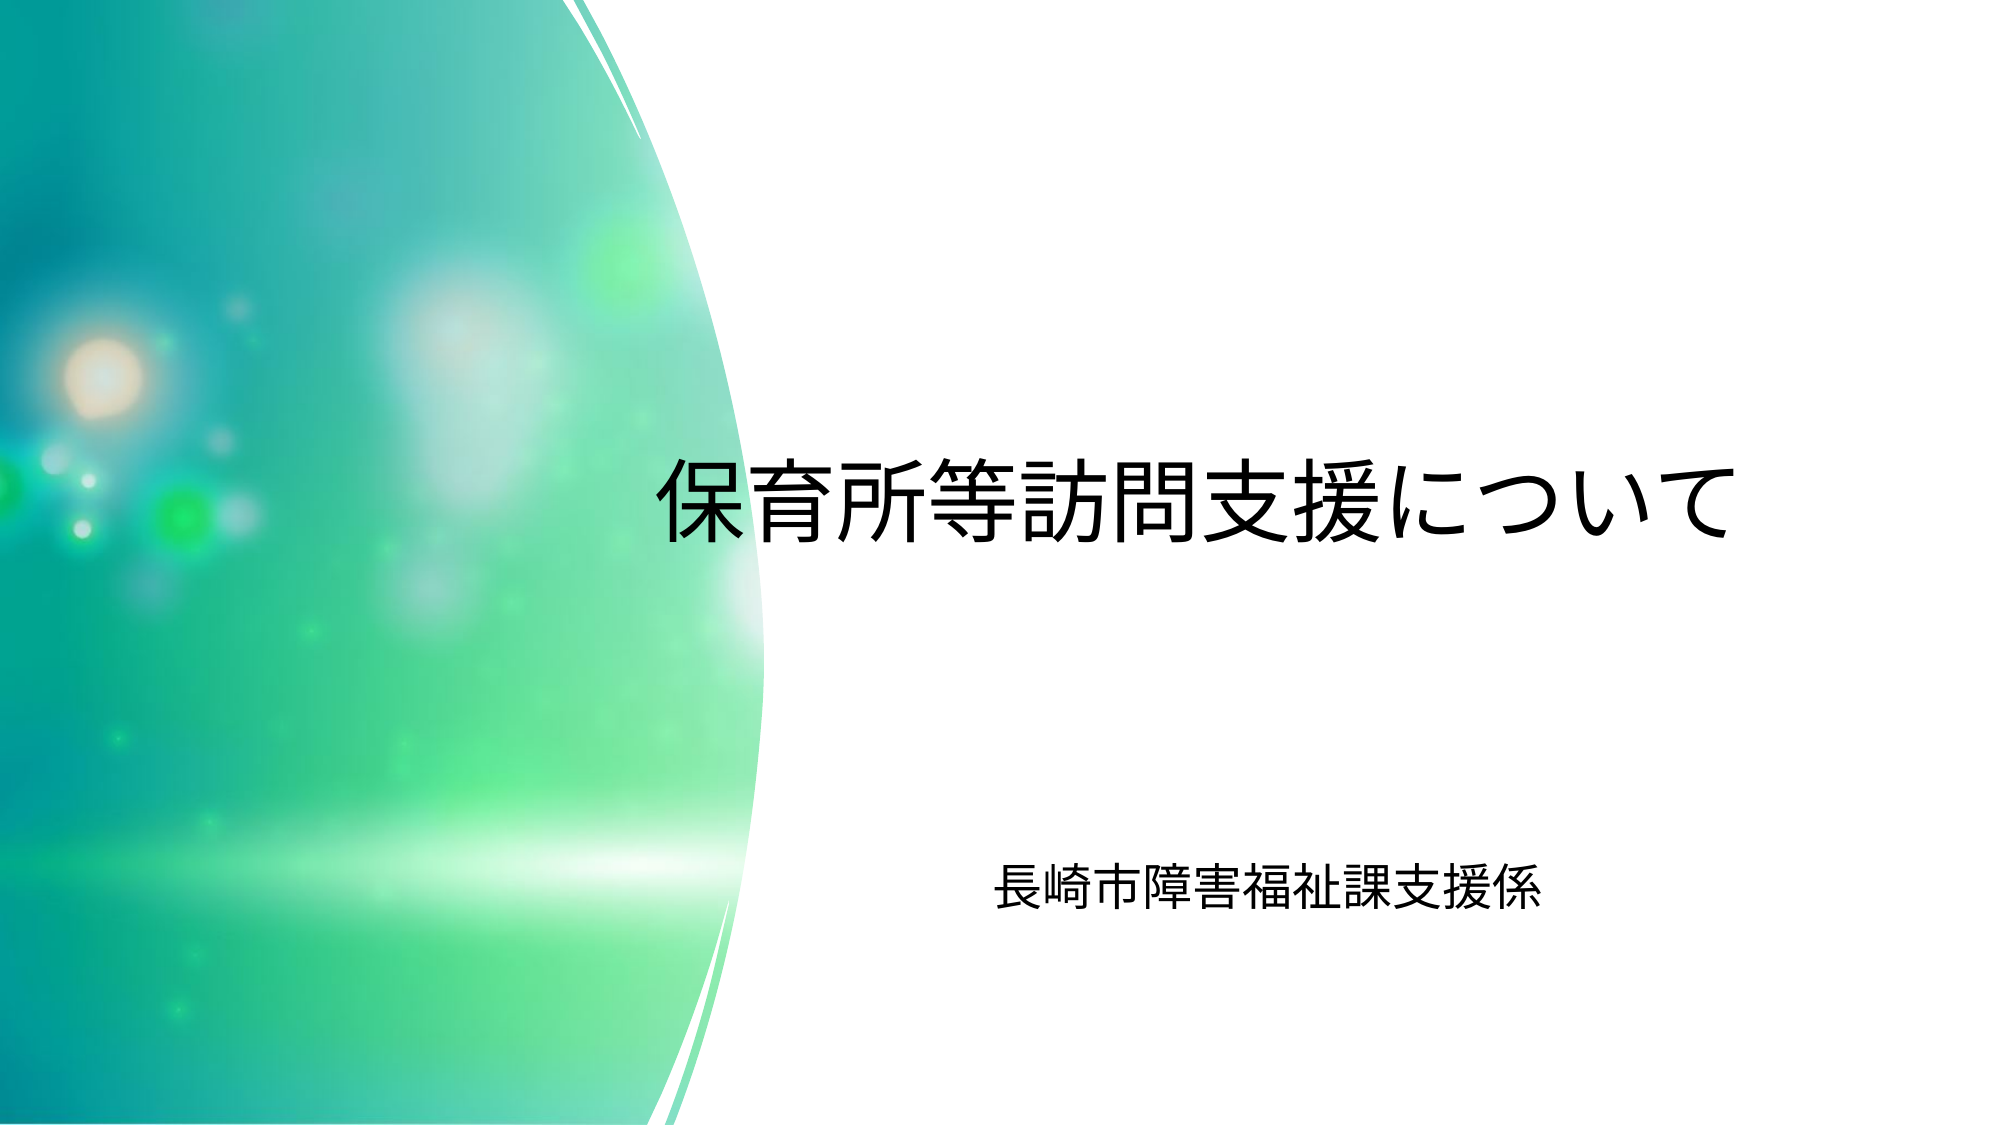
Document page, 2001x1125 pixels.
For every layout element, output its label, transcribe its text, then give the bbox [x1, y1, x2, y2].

picture [0, 0, 765, 1125]
subtitle 長崎市障害福祉課支援係 [977, 854, 1662, 948]
title 保育所等訪問支援について [765, 385, 2000, 563]
